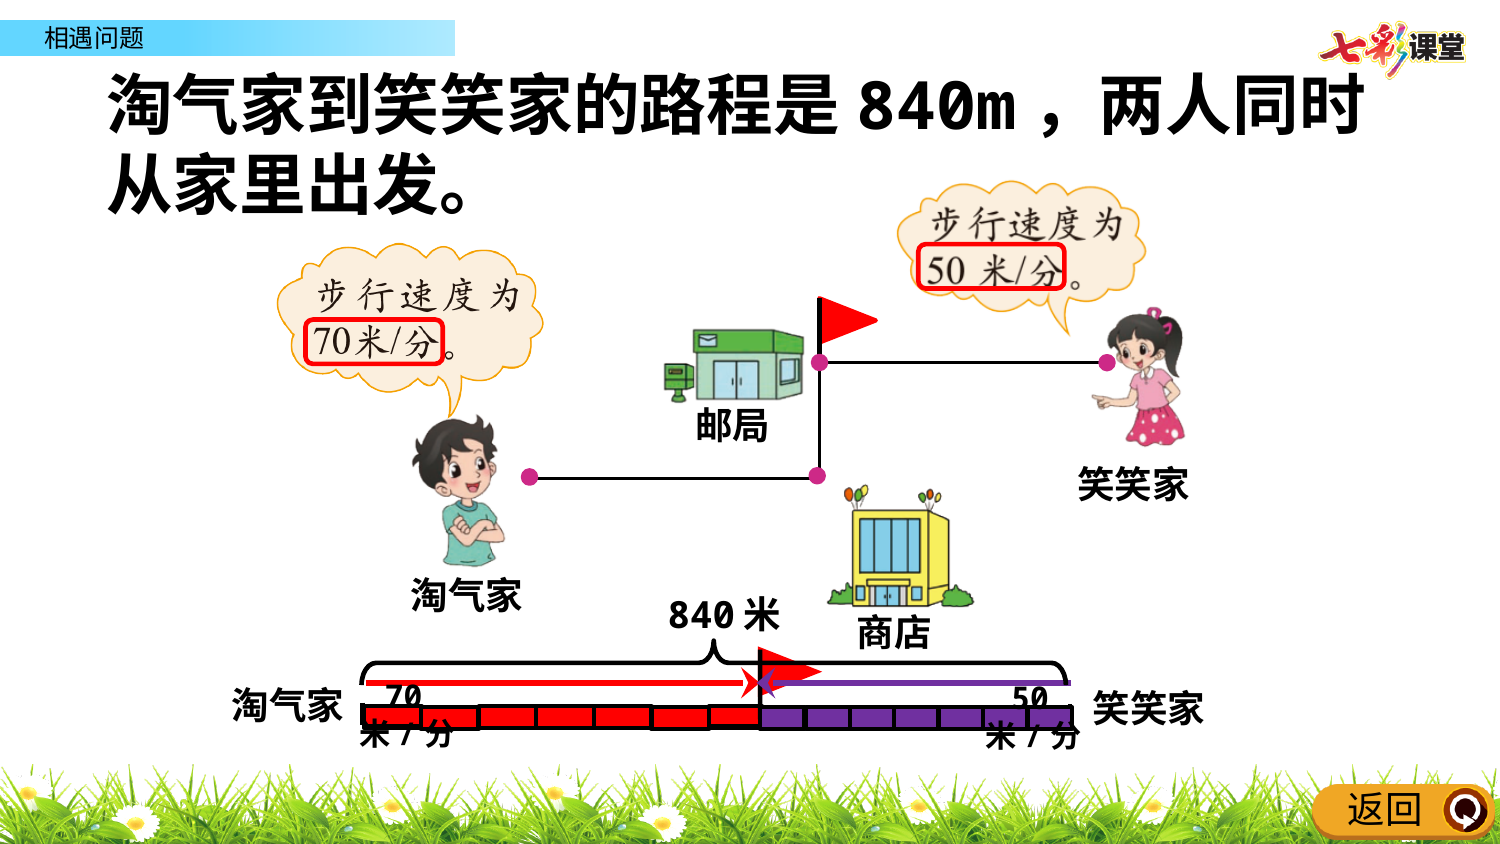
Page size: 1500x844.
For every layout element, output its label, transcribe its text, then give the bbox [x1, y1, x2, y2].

text_box 笑笑家 [1110, 677, 1236, 737]
text_box [520, 468, 539, 486]
text_box 50米/分 [957, 671, 1110, 761]
text_box 淘气家 [381, 564, 554, 625]
picture [1316, 20, 1468, 80]
picture [813, 471, 984, 619]
text_box 笑笑家 [1047, 453, 1220, 514]
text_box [759, 649, 817, 682]
text_box 淘气家到笑笑家的路程是840m，两人同时从家里出发。 [91, 55, 1423, 231]
picture [650, 315, 817, 414]
text_box [822, 662, 1063, 682]
text_box 840米 [638, 583, 808, 644]
text_box 商店 [808, 620, 981, 662]
picture [0, 764, 1500, 844]
text_box 淘气家 [201, 674, 334, 734]
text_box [361, 702, 1071, 727]
text_box 邮局 [646, 419, 815, 455]
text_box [819, 297, 877, 361]
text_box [759, 692, 817, 700]
text_box 70米/分 [334, 669, 480, 759]
picture [888, 173, 1188, 453]
picture [267, 234, 548, 572]
text_box [366, 644, 754, 682]
